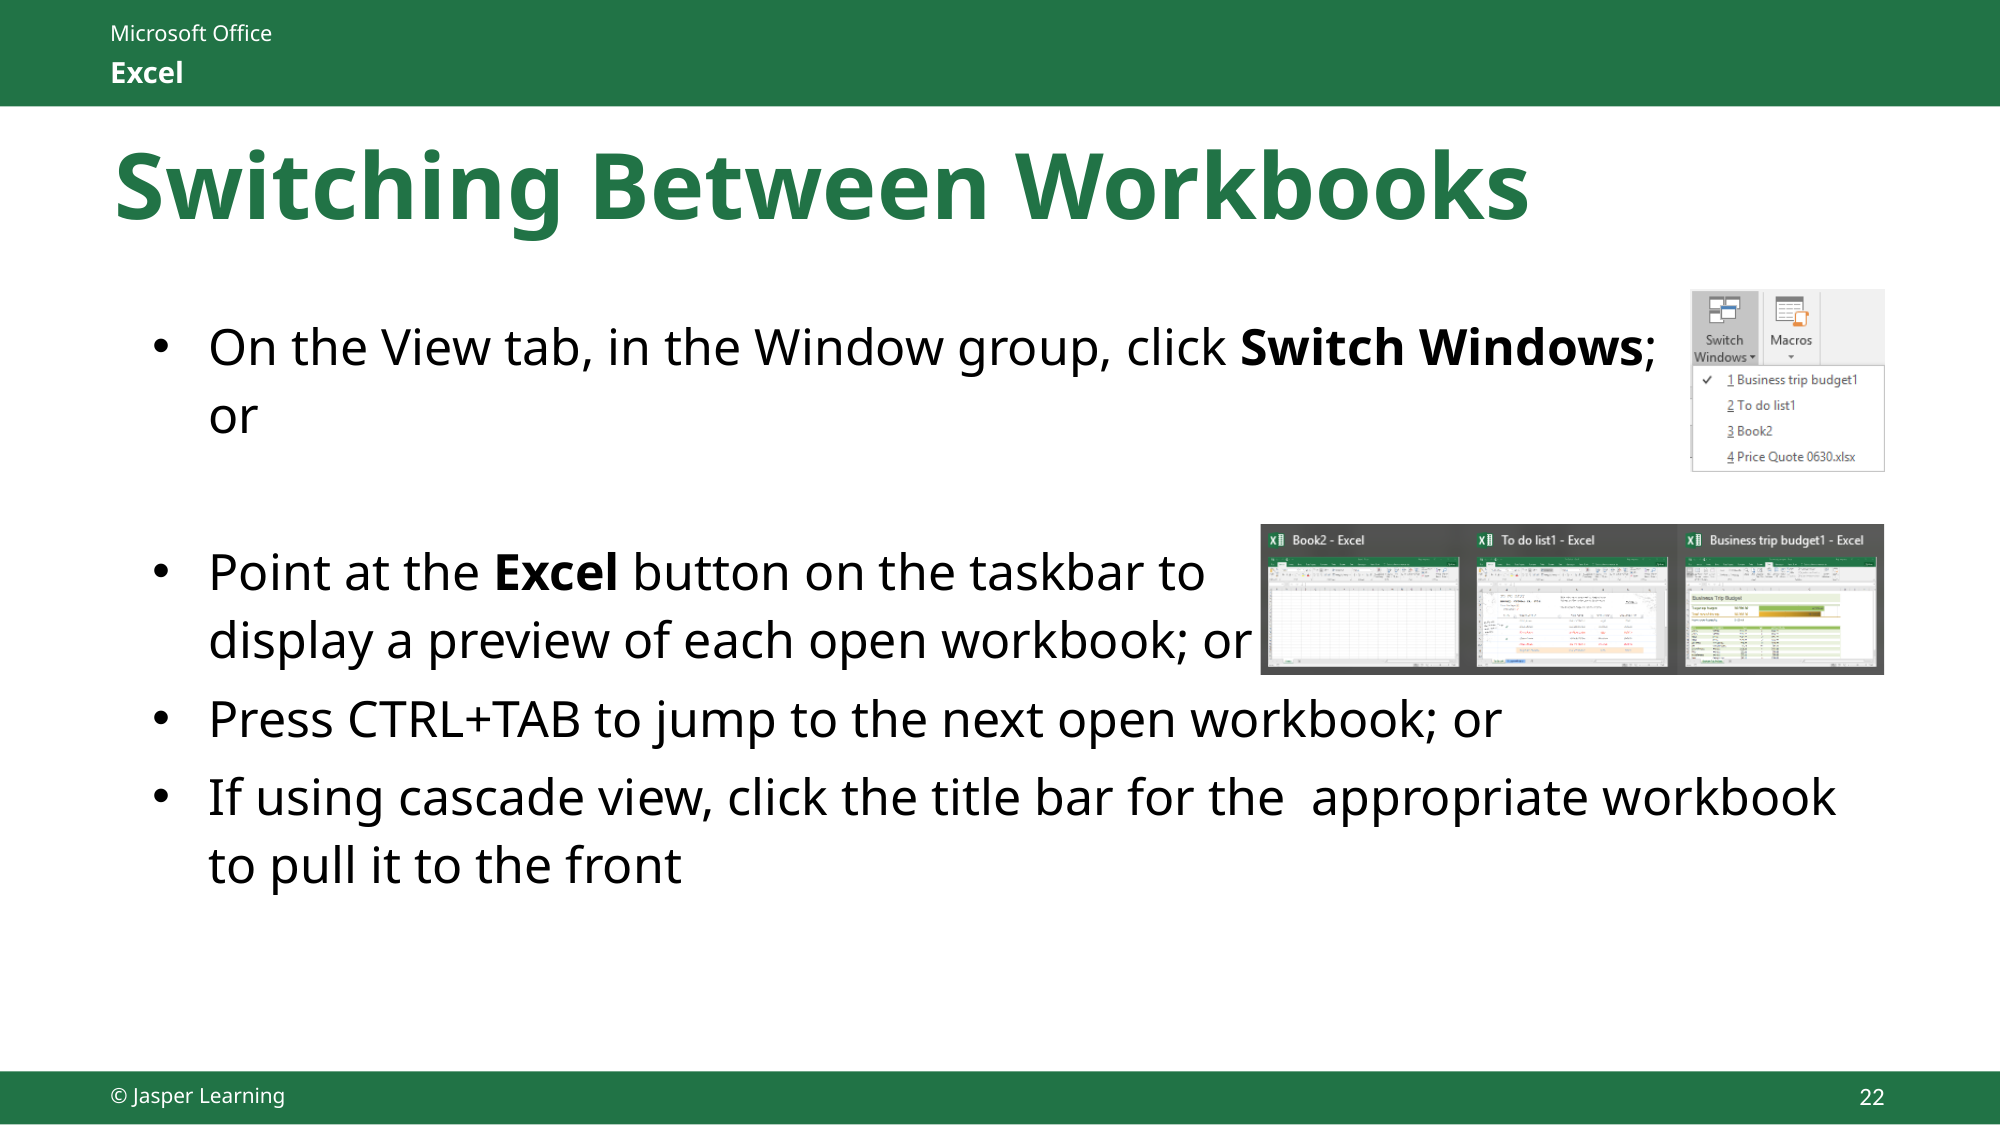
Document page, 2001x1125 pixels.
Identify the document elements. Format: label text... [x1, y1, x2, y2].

footer © Jasper Learning [95, 1065, 729, 1125]
title Switching Between Workbooks [99, 118, 1866, 248]
picture [1690, 289, 1885, 472]
list On the View tab, in the Window group, click Switch Windows; or Point at the Excel button on the taskbar to display a preview of each open workbook; or Press CTRL+TAB to jump to the next open workbook; or If using cascade view, click the title bar for the appropriate workbook to pull it to the front [137, 299, 1866, 1014]
picture [1260, 524, 1885, 676]
slide_number 22 [1433, 1065, 1900, 1125]
